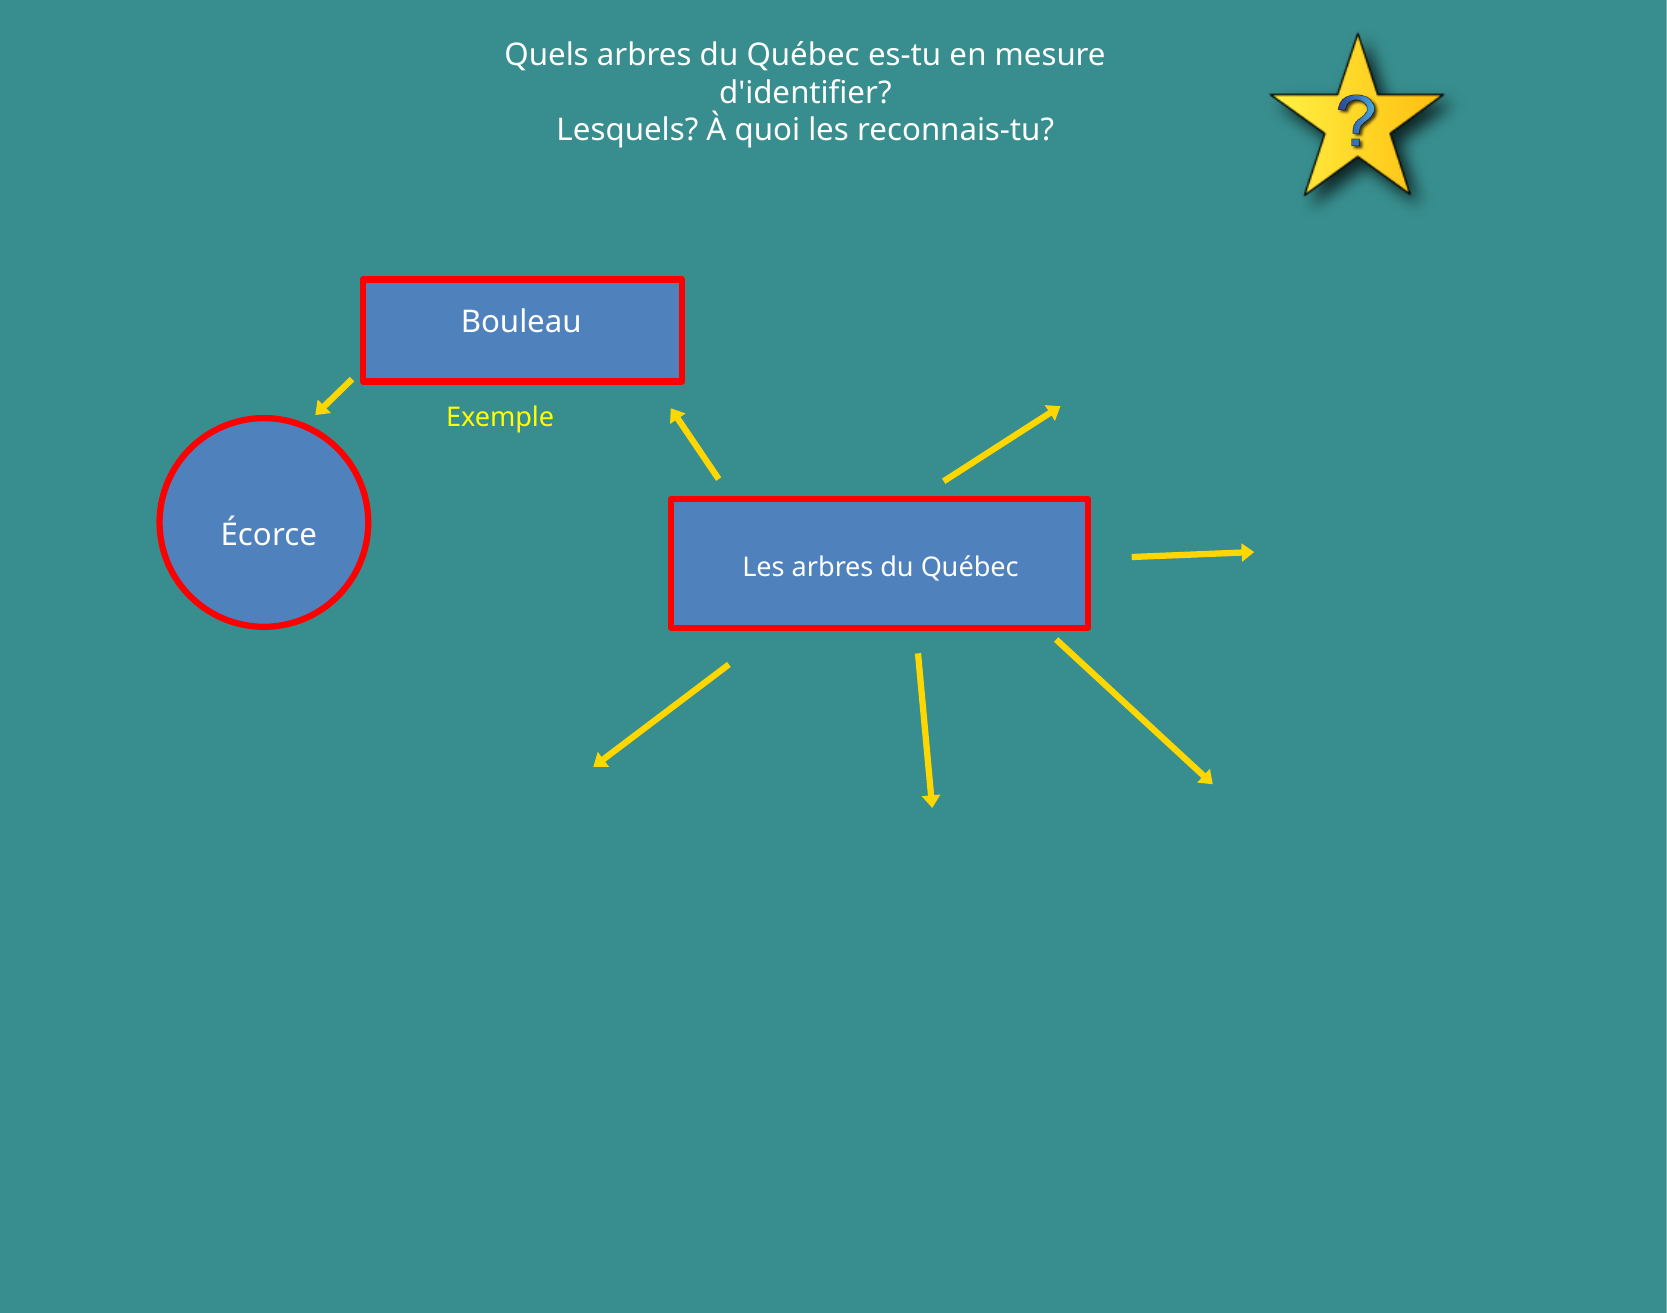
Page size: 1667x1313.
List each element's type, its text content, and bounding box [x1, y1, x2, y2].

picture [1256, 18, 1476, 230]
text_box [670, 498, 1089, 628]
text_box Bouleau [437, 293, 606, 346]
text_box [593, 664, 729, 767]
text_box [159, 418, 369, 627]
text_box [362, 279, 683, 382]
text_box [917, 653, 938, 808]
text_box Exemple [431, 391, 801, 439]
text_box [1131, 546, 1255, 559]
text_box [315, 379, 353, 416]
text_box [1056, 639, 1213, 785]
text_box Quels arbres du Québec es-tu en mesure d'identifier? Lesquels? À quoi les reconnais-tu? [414, 27, 1197, 192]
text_box [670, 408, 719, 480]
text_box Écorce [193, 506, 345, 559]
text_box [943, 405, 1061, 482]
text_box Les arbres du Québec [677, 541, 1084, 589]
